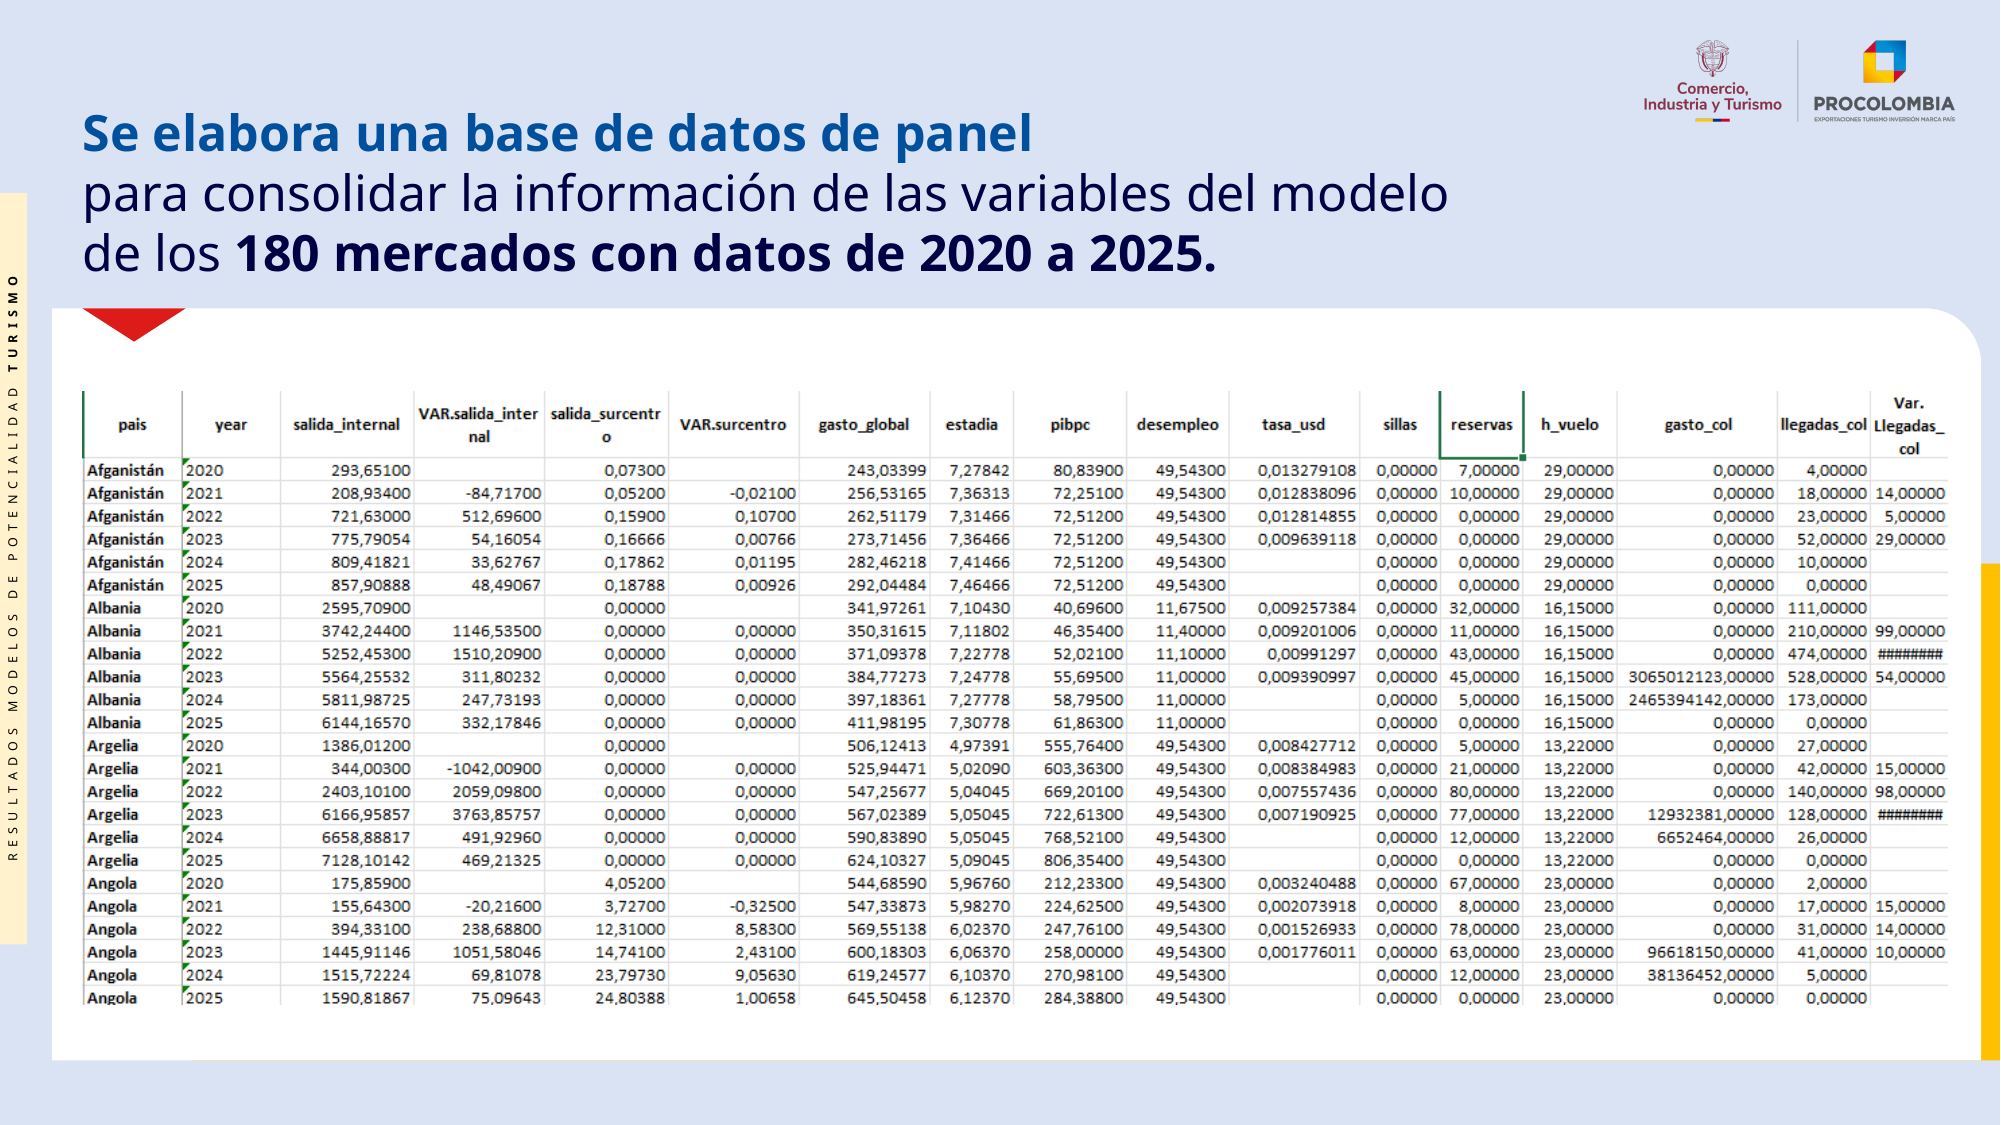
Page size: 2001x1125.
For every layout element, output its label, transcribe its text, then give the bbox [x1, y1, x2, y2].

text_box [78, 307, 190, 343]
text_box Se elabora una base de datos de panel para consolidar la información de las variables del modelo de los 180 mercados con datos de 2020 a 2025. [68, 93, 1790, 289]
picture [82, 391, 1948, 1005]
text_box [1983, 562, 2000, 1061]
picture [1636, 31, 1959, 132]
text_box [51, 307, 1983, 1062]
